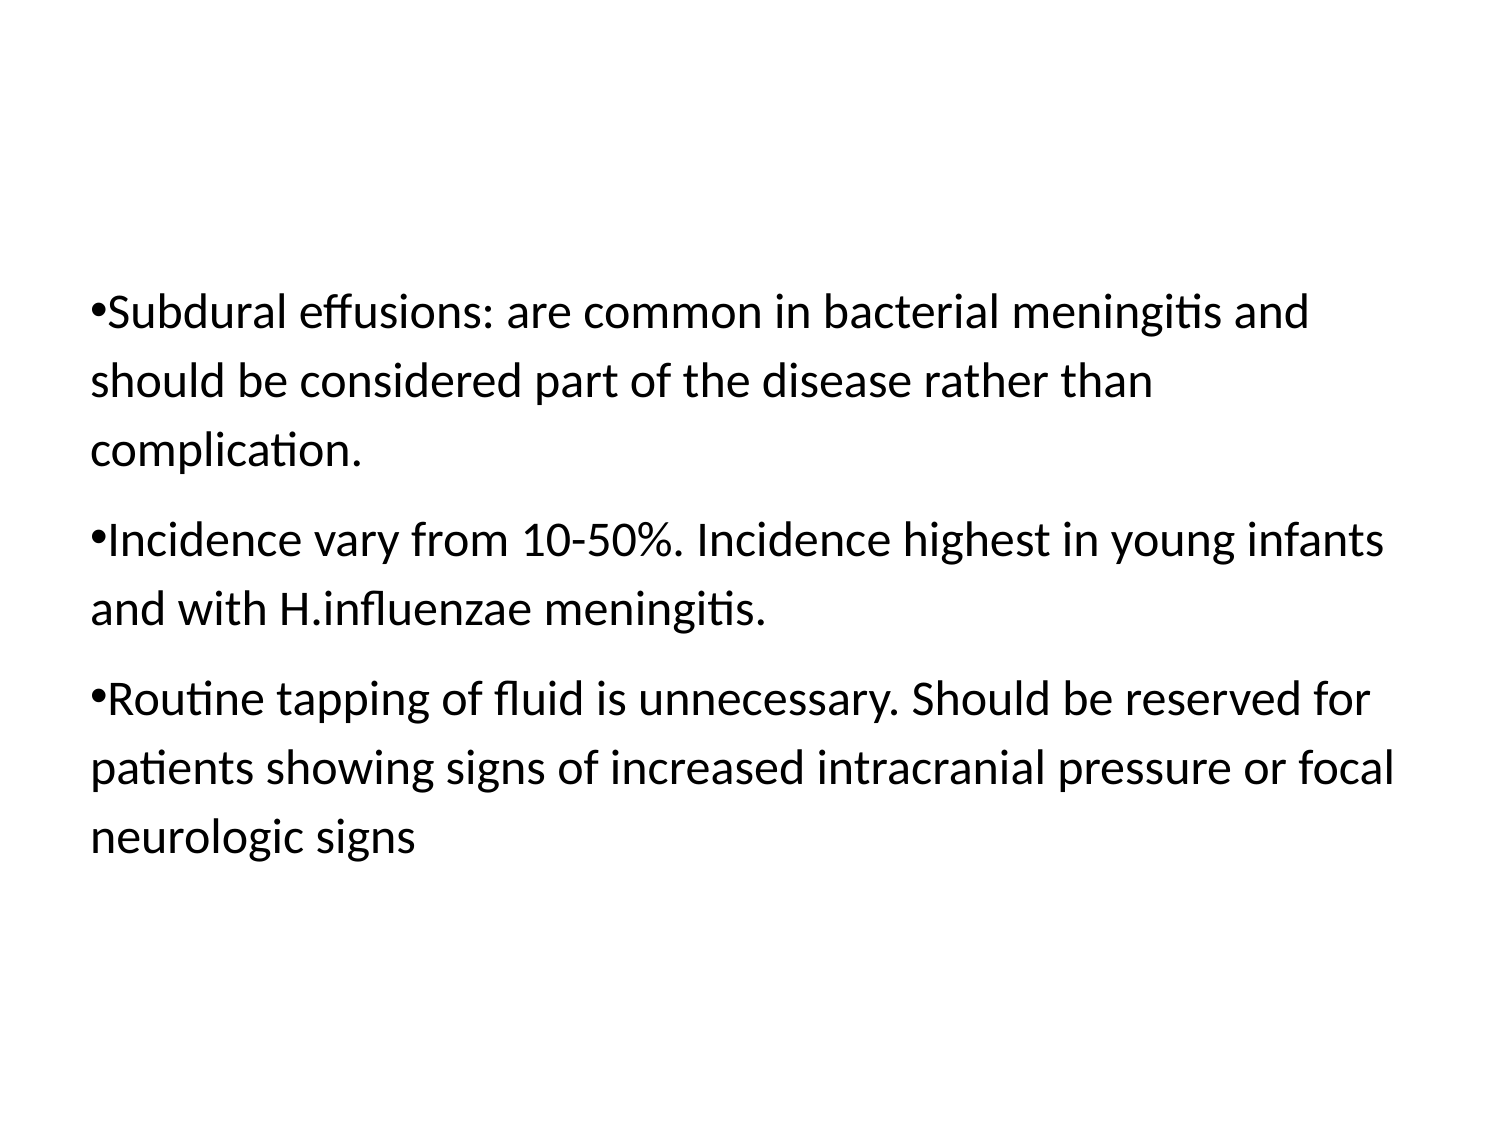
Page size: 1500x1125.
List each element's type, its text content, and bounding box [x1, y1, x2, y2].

list Subdural effusions: are common in bacterial meningitis and should be considered part of the disease rather than complication. Incidence vary from 10-50%. Incidence highest in young infants and with H.influenzae meningitis. Routine tapping of fluid is unnecessary. Should be reserved for patients showing signs of increased intracranial pressure or focal neurologic signs [75, 262, 1425, 1005]
